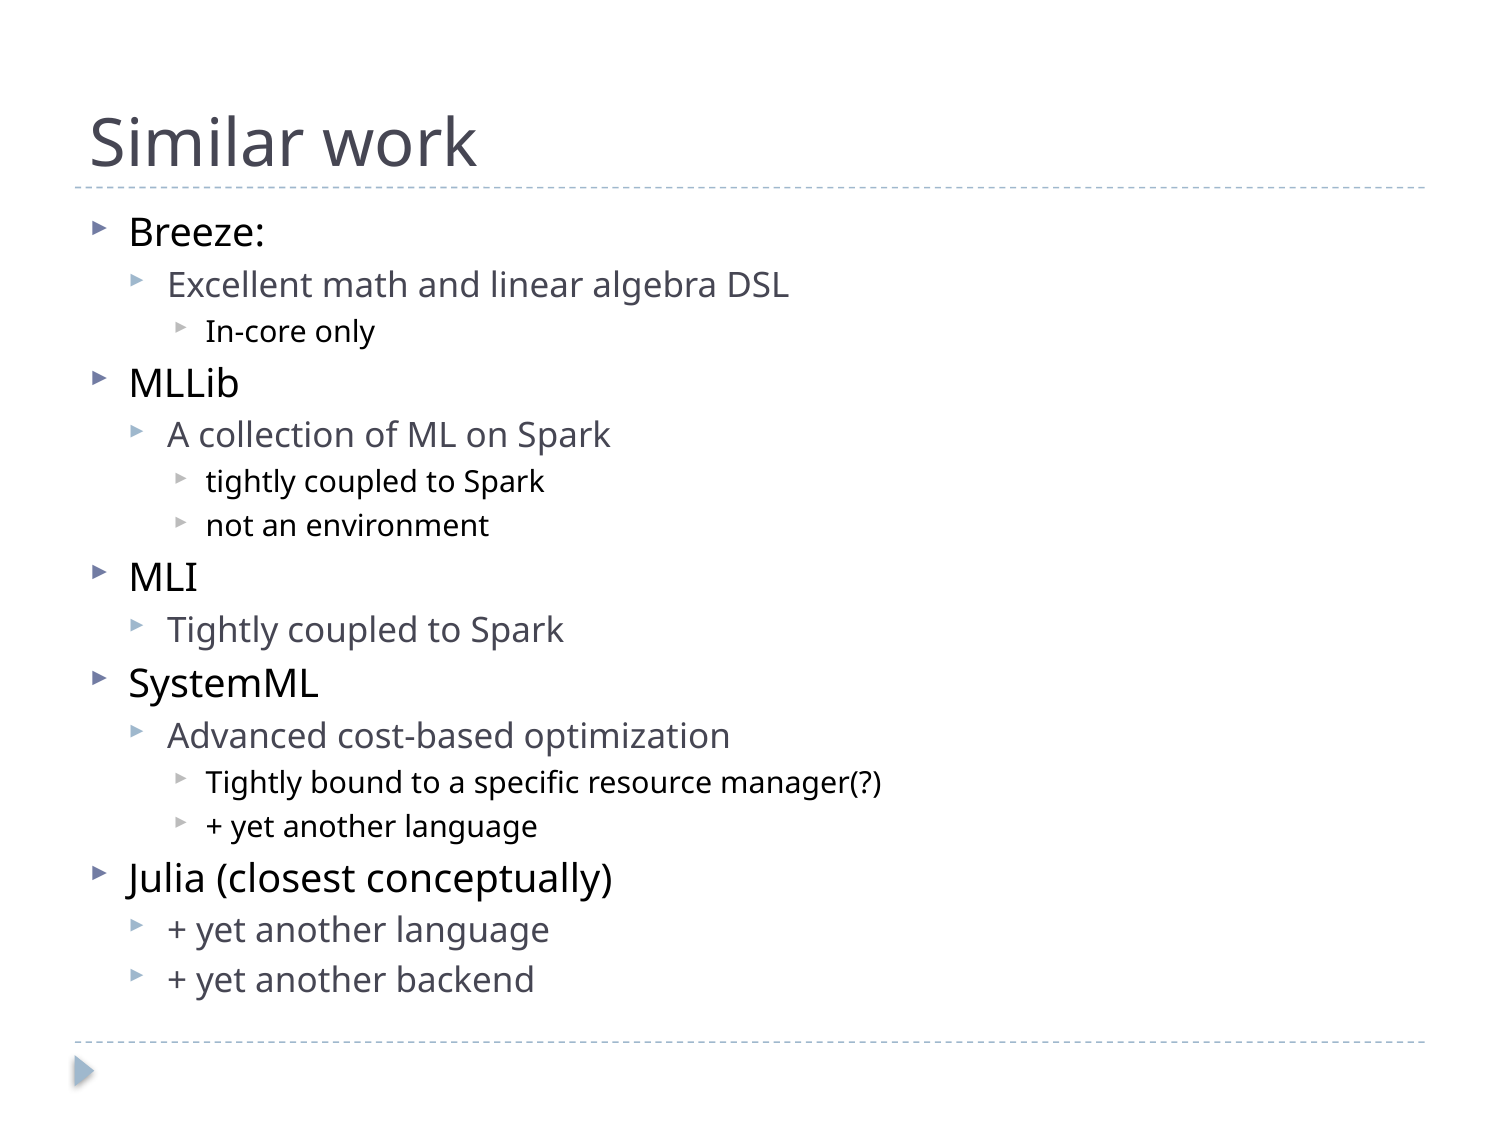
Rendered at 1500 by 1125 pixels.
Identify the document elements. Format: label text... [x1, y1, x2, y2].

list Breeze: Excellent math and linear algebra DSL In-core only MLLib A collection of ML on Spark tightly coupled to Spark not an environment MLI Tightly coupled to Spark SystemML Advanced cost-based optimization Tightly bound to a specific resource manager(?) + yet another language Julia (closest conceptually) + yet another language + yet another backend [75, 200, 1425, 1010]
title Similar work [75, 24, 1425, 188]
